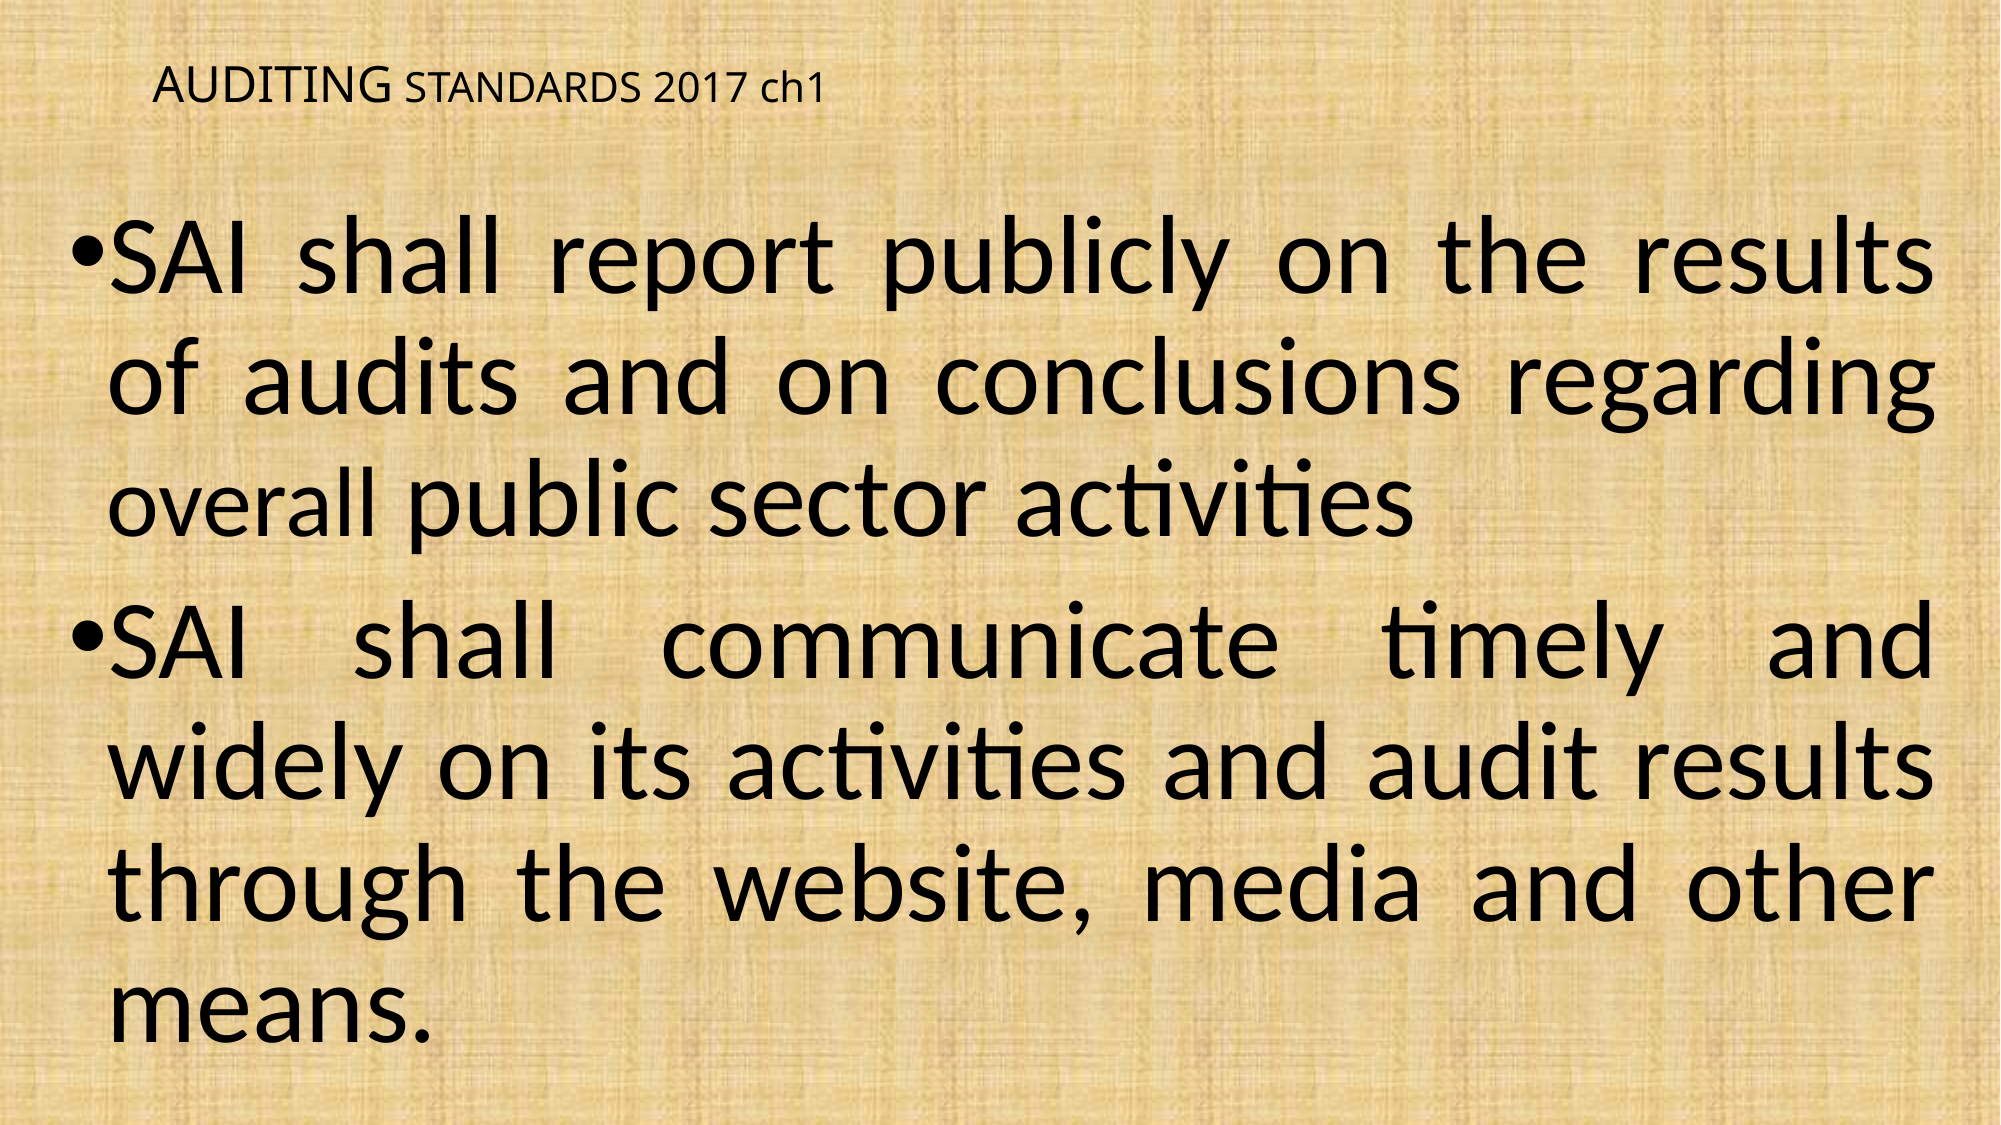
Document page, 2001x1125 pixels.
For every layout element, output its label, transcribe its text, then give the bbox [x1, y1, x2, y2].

title AUDITING STANDARDS 2017 ch1 [137, 34, 1863, 139]
list SAI shall report publicly on the results of audits and on conclusions regarding overall public sector activities SAI shall communicate timely and widely on its activities and audit results through the website, media and other means. [53, 188, 1954, 1093]
picture [0, 0, 2001, 1125]
